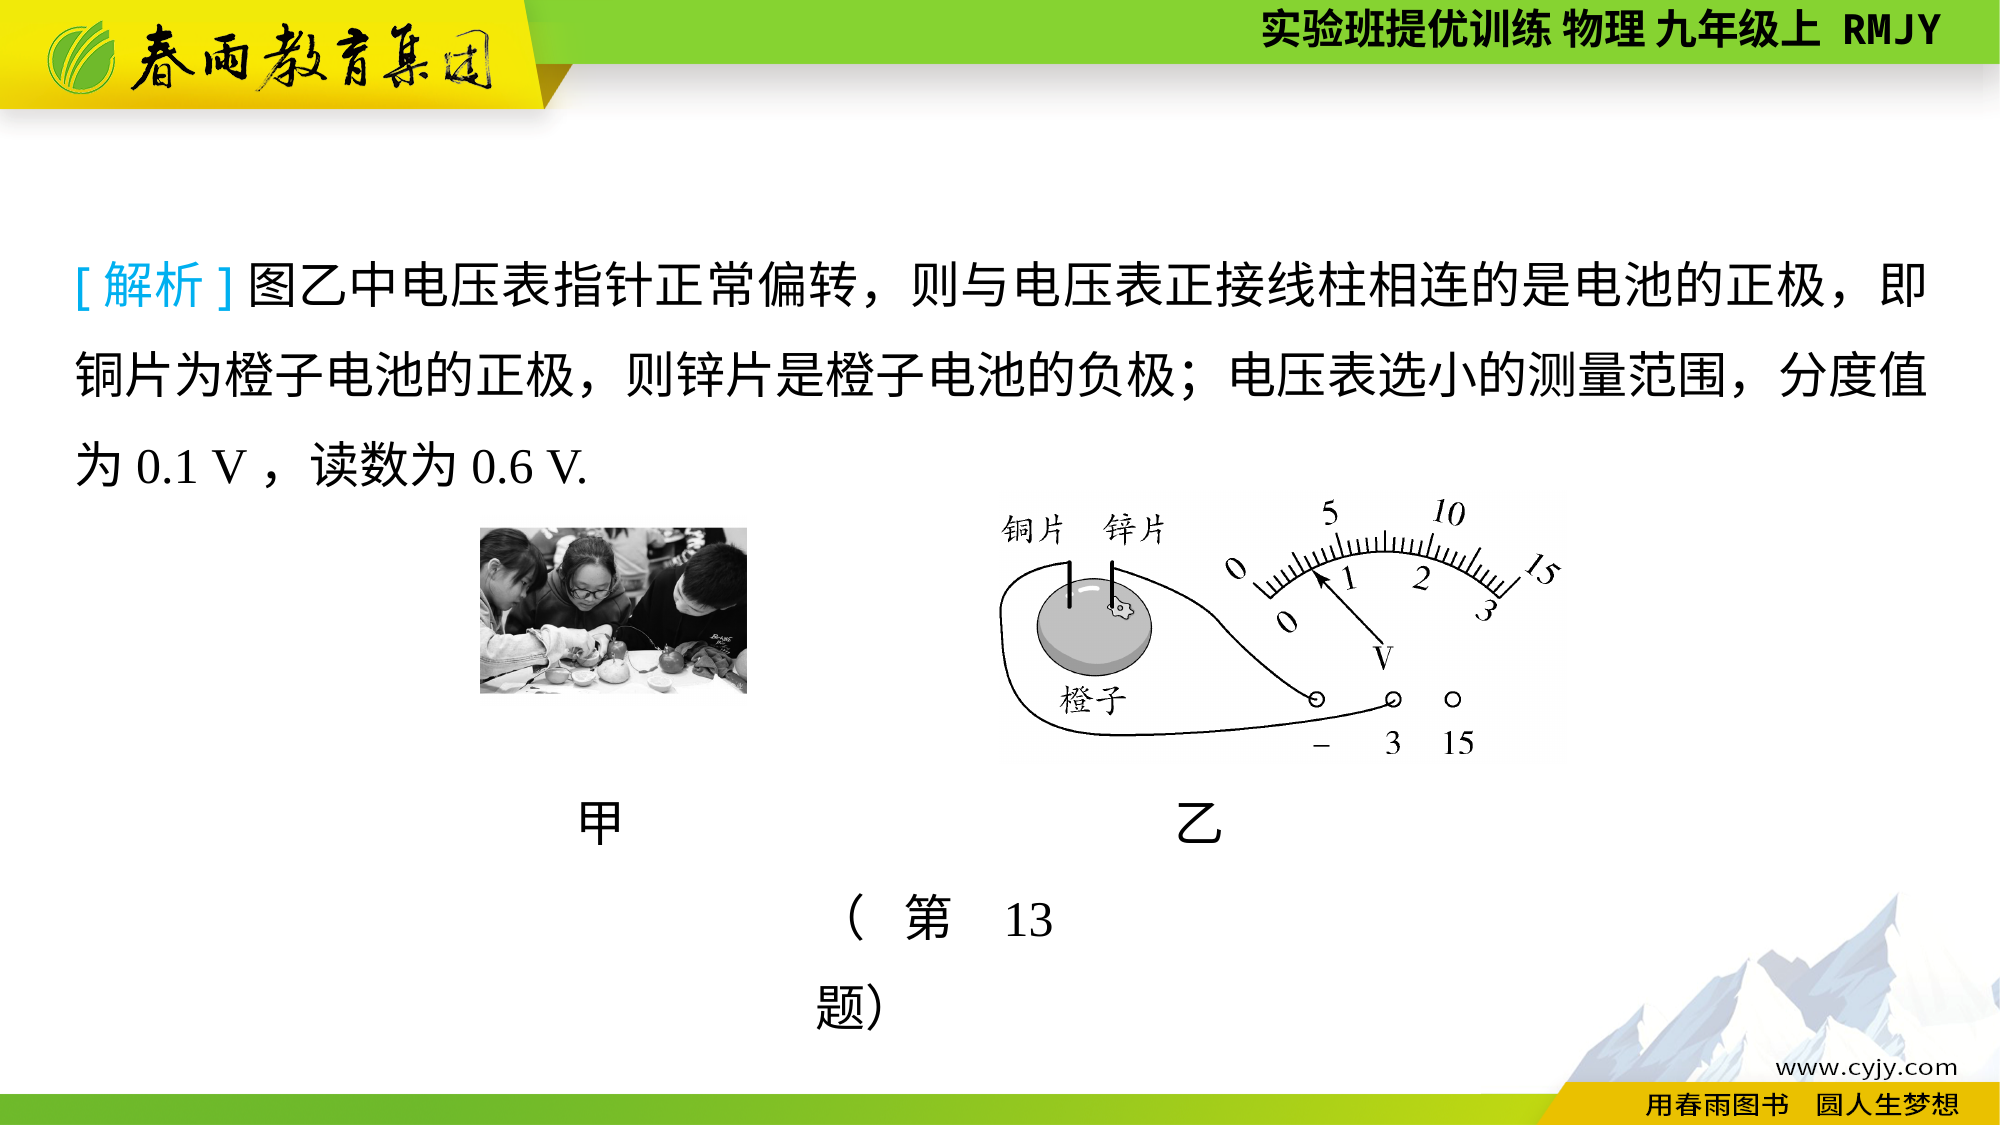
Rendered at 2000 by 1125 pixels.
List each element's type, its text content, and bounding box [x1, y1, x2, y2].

picture [0, 0, 2000, 1125]
list [解析]图乙中电压表指针正常偏转，则与电压表正接线柱相连的是电池的正极，即铜片为橙子电池的正极，则锌片是橙子电池的负极；电压表选小的测量范围，分度值为0.1 V，读数为0.6 V. [59, 216, 1944, 493]
text_box （第13题） [800, 848, 1081, 954]
text_box 甲 乙 [561, 754, 1561, 860]
